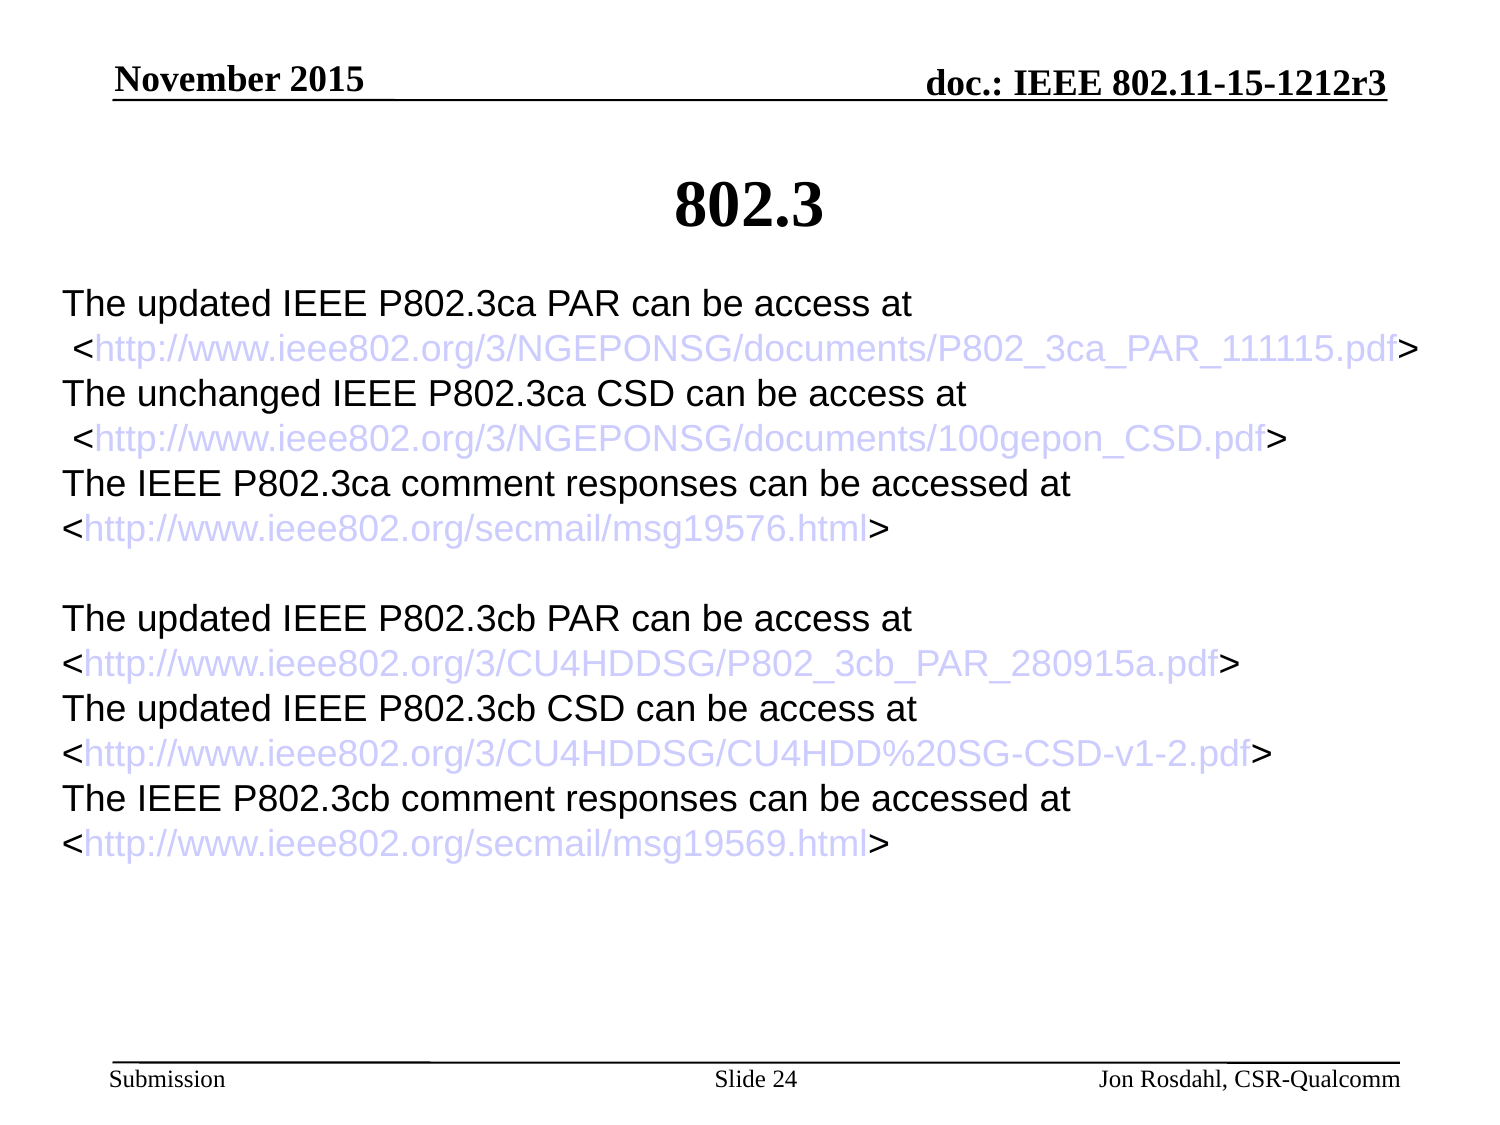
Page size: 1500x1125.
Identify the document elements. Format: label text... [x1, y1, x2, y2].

slide_number Slide 24 [712, 1061, 800, 1123]
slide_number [114, 54, 423, 100]
title 802.3 [112, 112, 1388, 244]
footer Jon Rosdahl, CSR-Qualcomm [878, 1061, 1402, 1093]
list The updated IEEE P802.3ca PAR can be access at <http://www.ieee802.org/3/NGEPONSG/documents/P802_3ca_PAR_111115.pdf> The unchanged IEEE P802.3ca CSD can be access at <http://www.ieee802.org/3/NGEPONSG/documents/100gepon_CSD.pdf> The IEEE P802.3ca comment responses can be accessed at <http://www.ieee802.org/secmail/msg19576.html> The updated IEEE P802.3cb PAR can be access at <http://www.ieee802.org/3/CU4HDDSG/P802_3cb_PAR_280915a.pdf> The updated IEEE P802.3cb CSD can be access at <http://www.ieee802.org/3/CU4HDDSG/CU4HDD%20SG-CSD-v1-2.pdf> The IEEE P802.3cb comment responses can be accessed at <http://www.ieee802.org/secmail/msg19569.html> [46, 244, 1466, 899]
